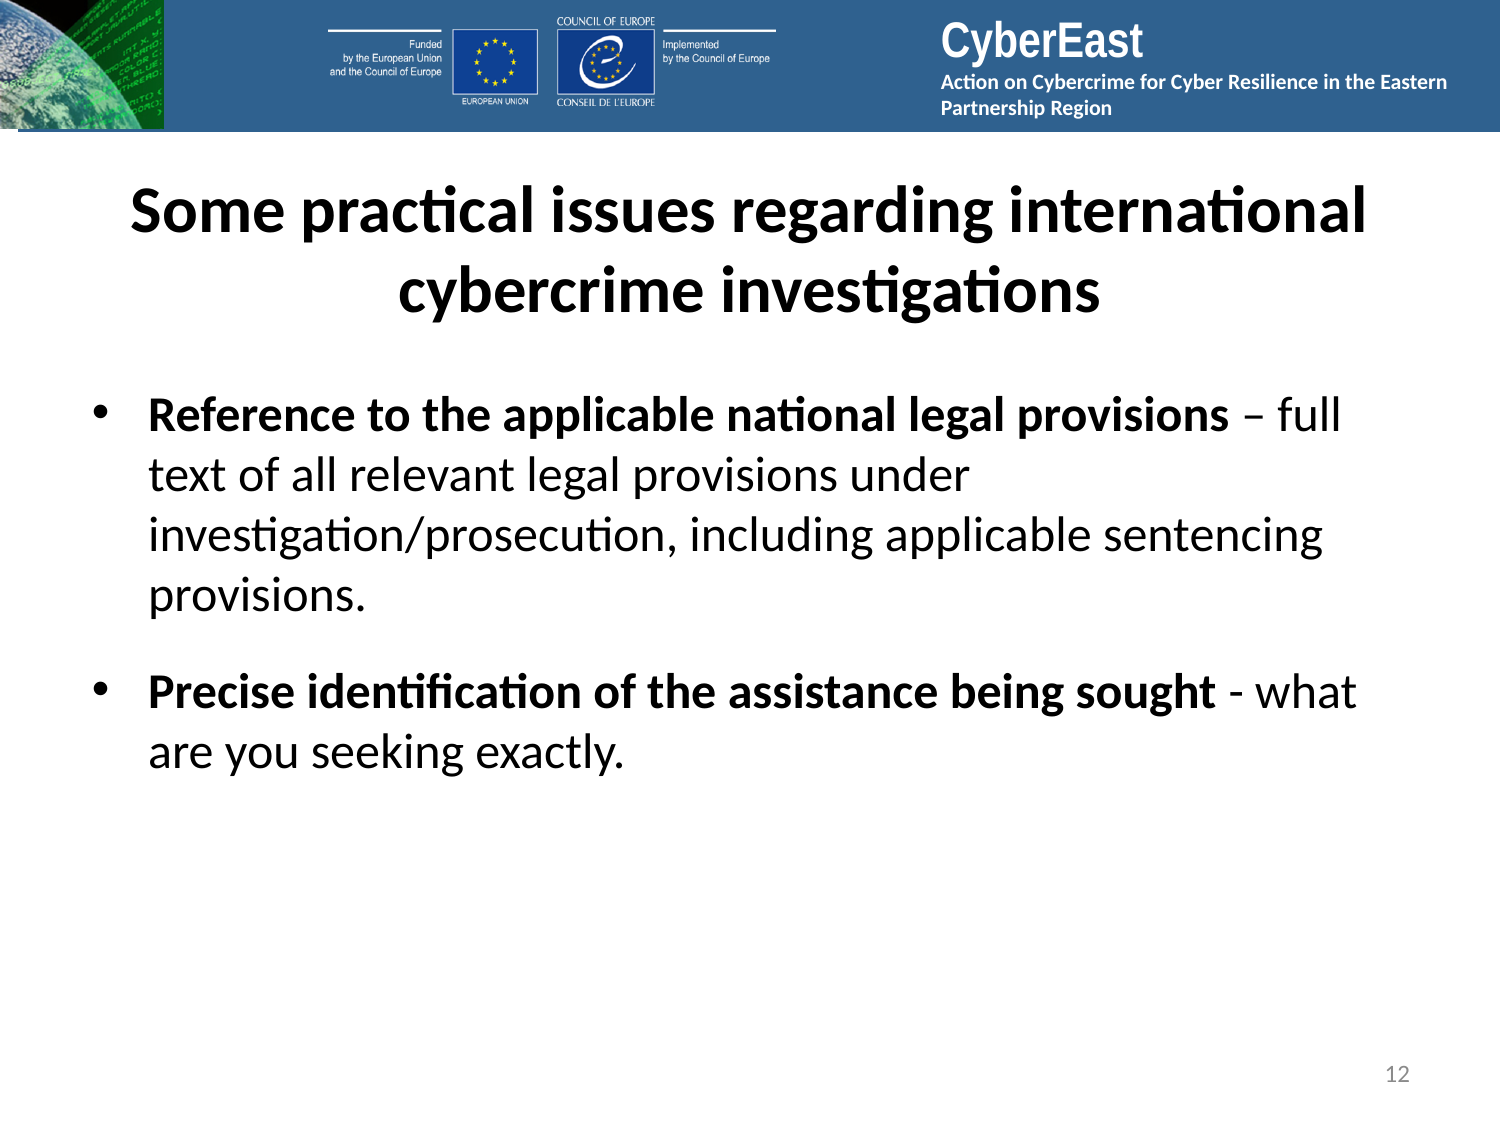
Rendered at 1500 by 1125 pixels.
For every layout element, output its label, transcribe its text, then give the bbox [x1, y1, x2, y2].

slide_number 12 [1074, 1042, 1425, 1103]
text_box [0, 0, 1500, 132]
list Reference to the applicable national legal provisions – full text of all relevant legal provisions under investigation/prosecution, including applicable sentencing provisions. Precise identification of the assistance being sought - what are you seeking exactly. [76, 373, 1427, 1063]
title Some practical issues regarding international cybercrime investigations [75, 152, 1425, 340]
